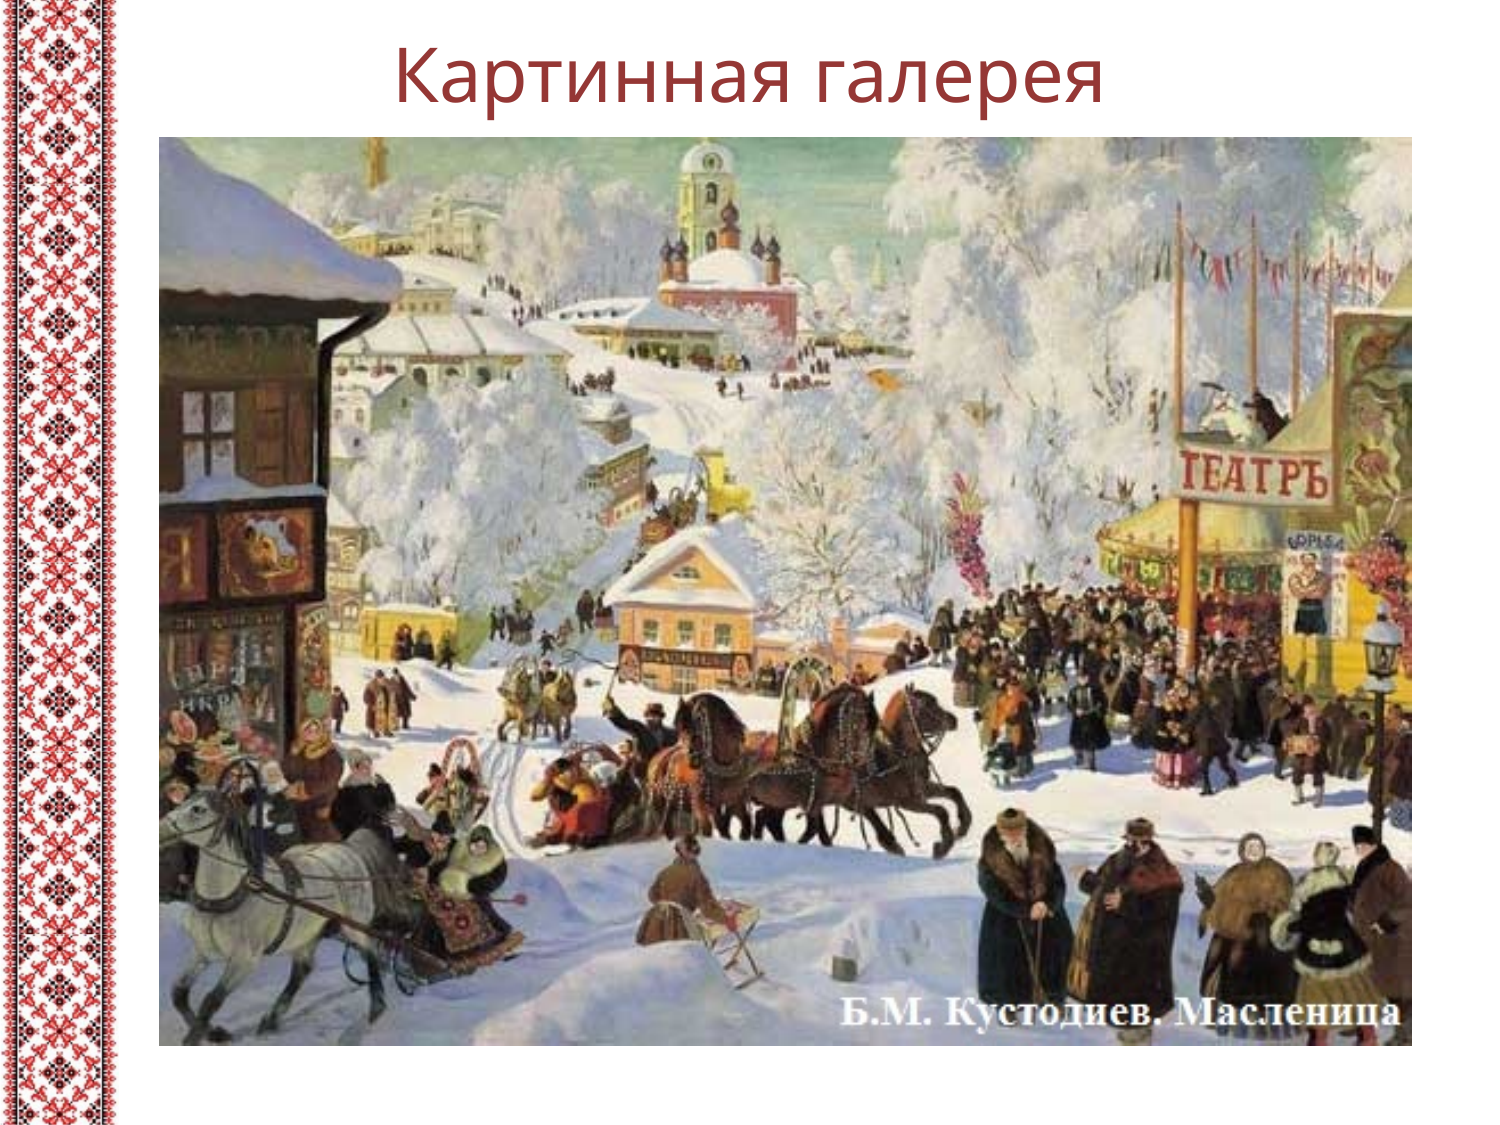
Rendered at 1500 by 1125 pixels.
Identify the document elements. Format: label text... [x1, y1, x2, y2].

picture [0, 185, 155, 373]
picture [0, 374, 155, 562]
title Картинная галерея [112, 19, 1388, 126]
picture [159, 136, 1412, 1046]
picture [0, 0, 155, 184]
picture [0, 563, 155, 751]
picture [0, 935, 155, 1124]
picture [0, 752, 155, 934]
